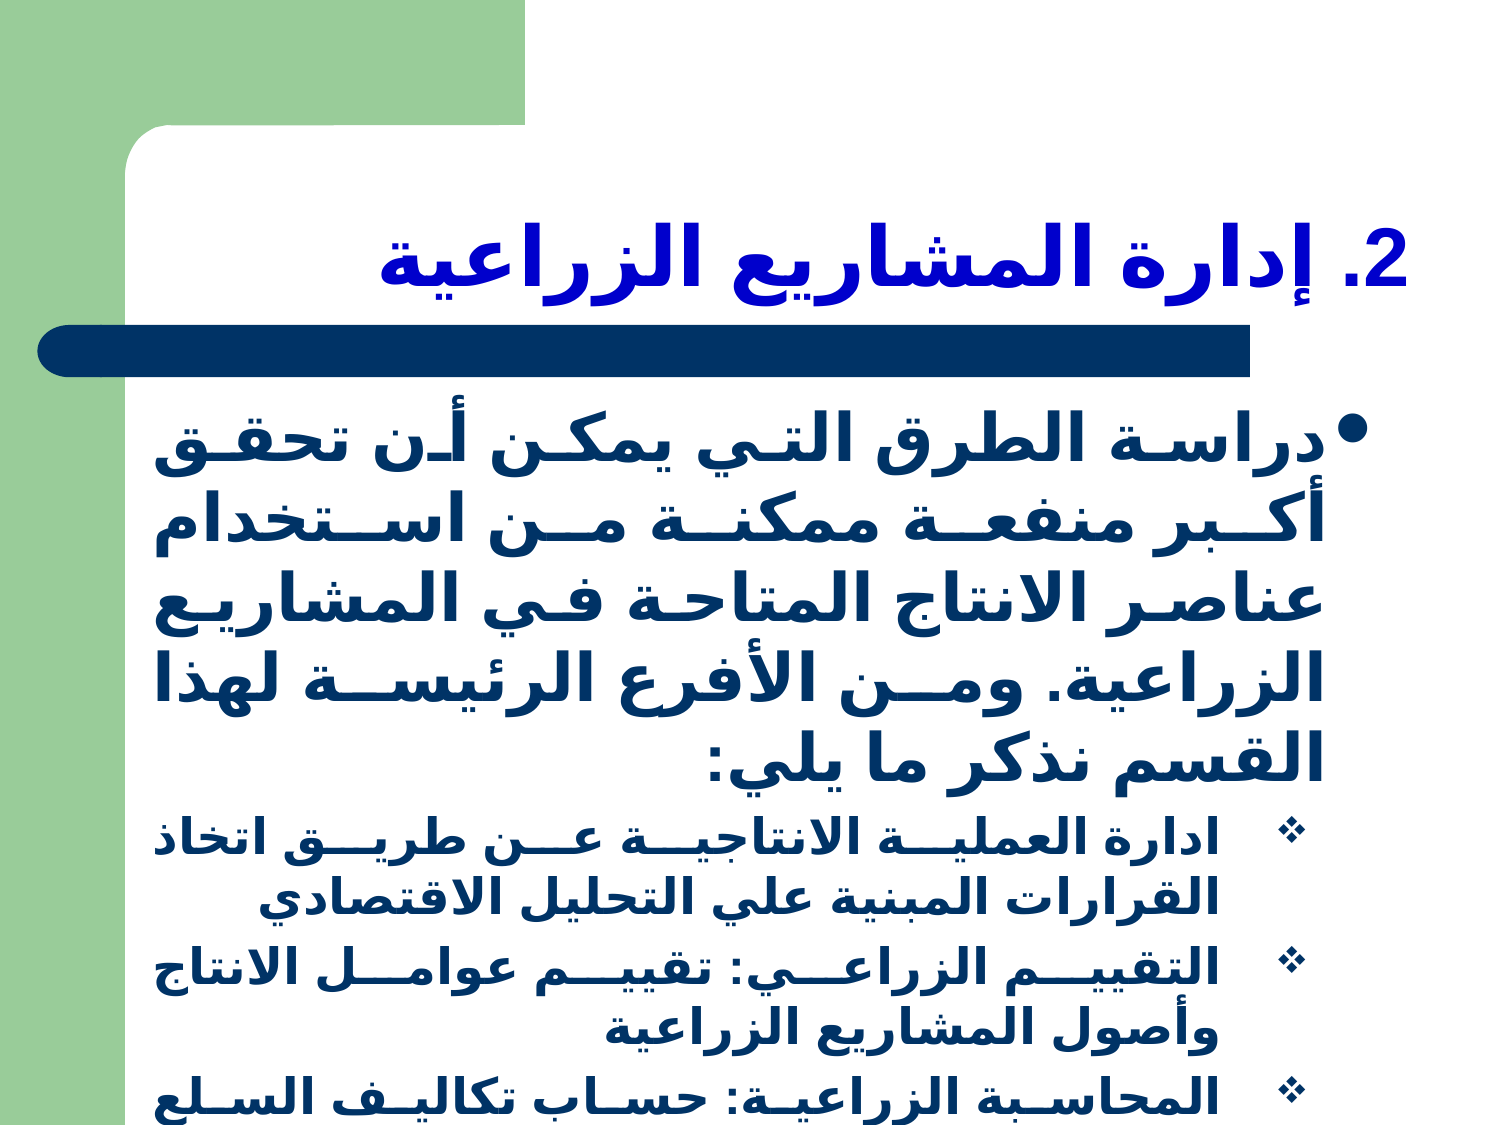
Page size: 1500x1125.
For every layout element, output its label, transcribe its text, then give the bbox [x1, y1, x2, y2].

list دراسة الطرق التي يمكن أن تحقق أكبر منفعة ممكنة من استخدام عناصر الانتاج المتاحة في المشاريع الزراعية. ومن الأفرع الرئيسة لهذا القسم نذكر ما يلي: ادارة العملية الانتاجية عن طريق اتخاذ القرارات المبنية علي التحليل الاقتصادي التقييم الزراعي: تقييم عوامل الانتاج وأصول المشاريع الزراعية المحاسبة الزراعية: حساب تكاليف السلع والدخل لأفرع الانتاج المختلفة [137, 387, 1400, 999]
title 2. إدارة المشاريع الزراعية [125, 125, 1425, 313]
